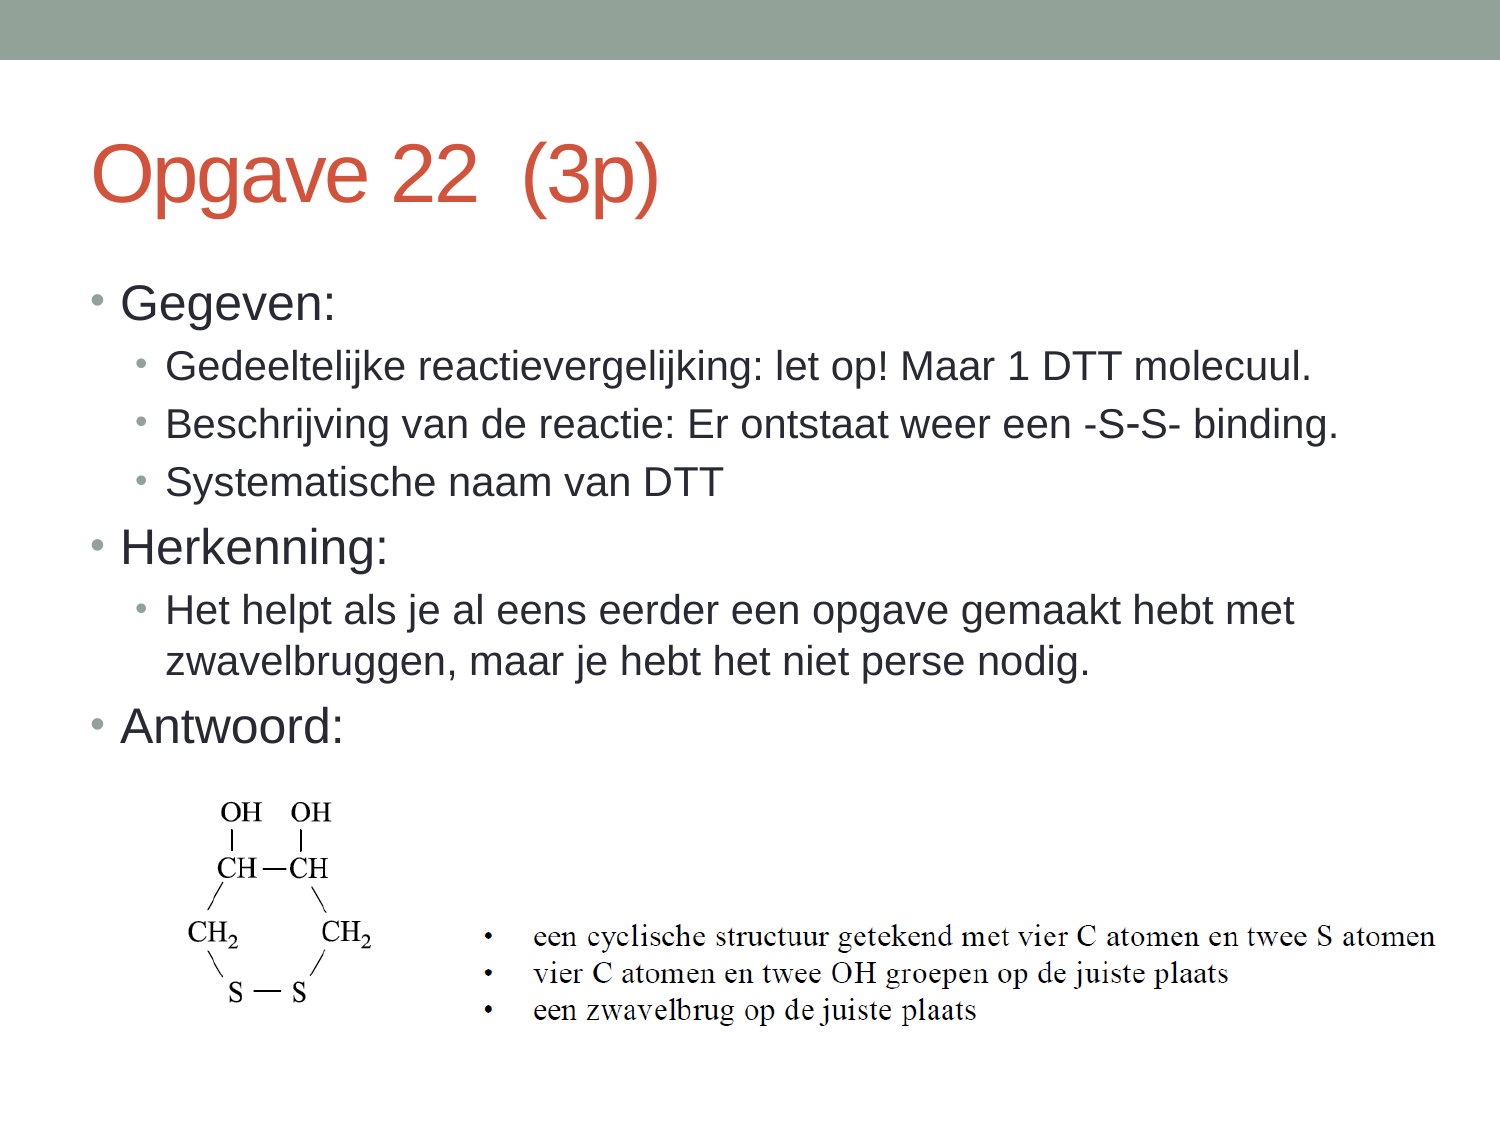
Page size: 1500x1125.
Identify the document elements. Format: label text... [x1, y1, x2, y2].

title Opgave 22 (3p) [75, 87, 1425, 250]
list Gegeven: Gedeeltelijke reactievergelijking: let op! Maar 1 DTT molecuul. Beschrijving van de reactie: Er ontstaat weer een -SS- binding. Systematische naam van DTT Herkenning: Het helpt als je al eens eerder een opgave gemaakt hebt met zwavelbruggen, maar je hebt het niet perse nodig. Antwoord: [75, 262, 1425, 1063]
picture [159, 786, 1466, 1038]
